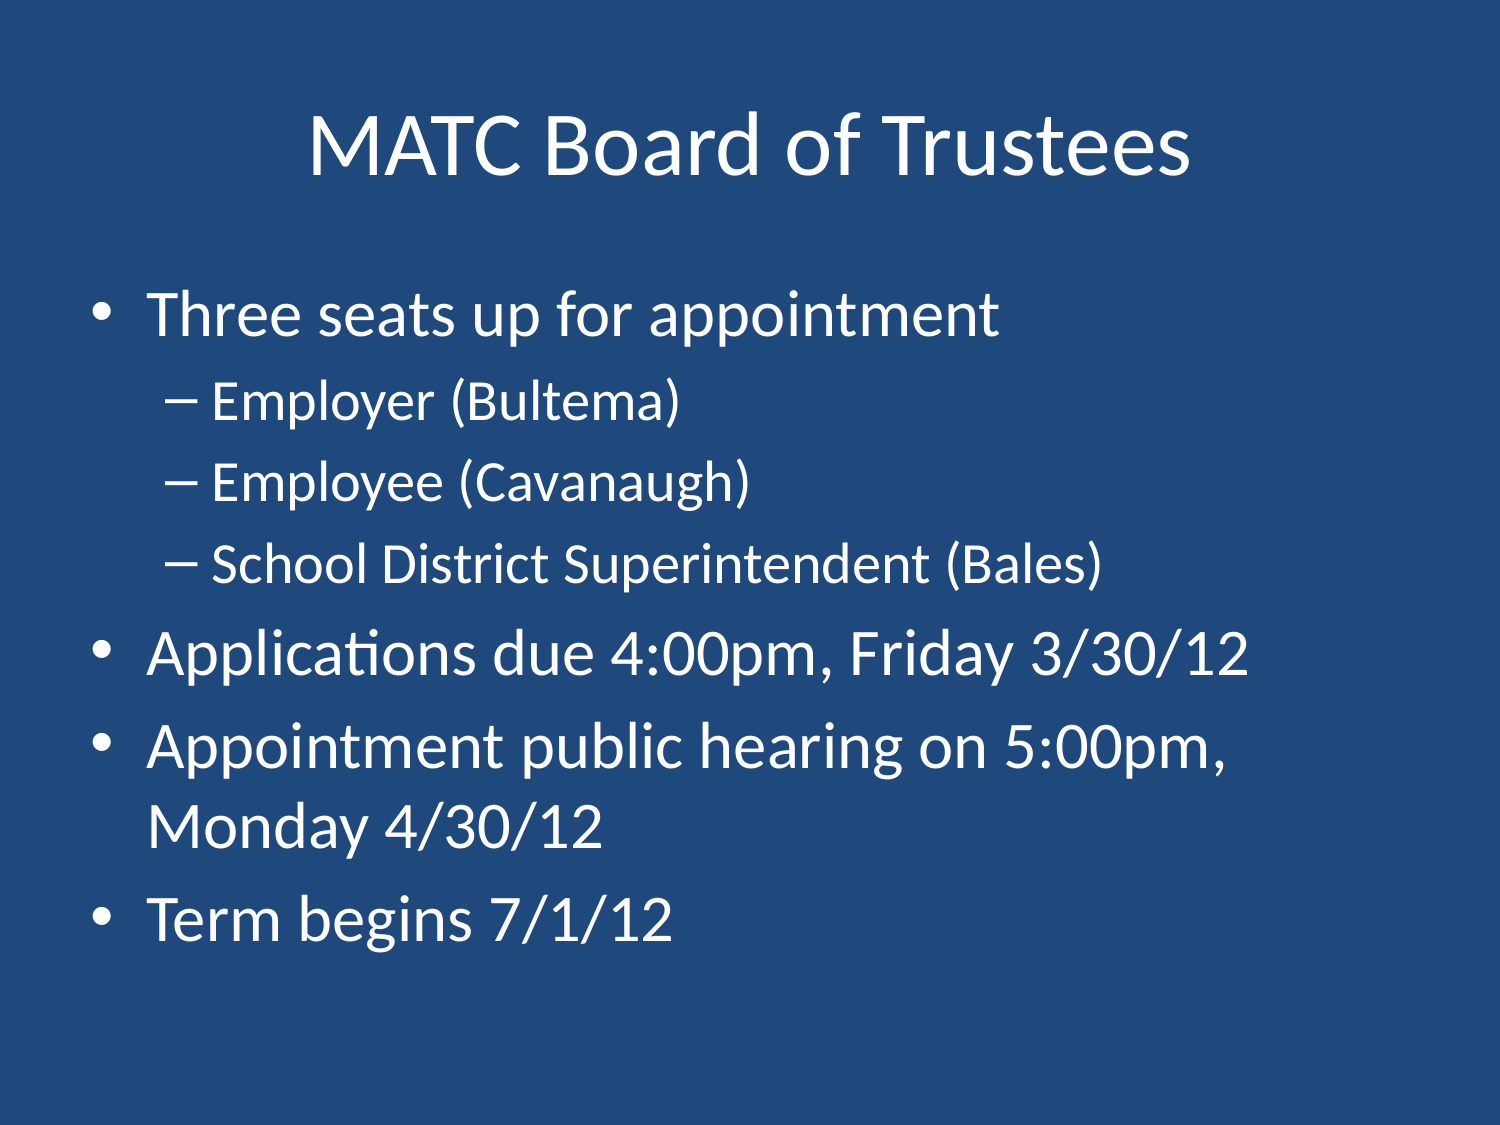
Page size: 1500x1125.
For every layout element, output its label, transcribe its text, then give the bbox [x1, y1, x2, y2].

title MATC Board of Trustees [75, 45, 1425, 233]
list Three seats up for appointment Employer (Bultema) Employee (Cavanaugh) School District Superintendent (Bales) Applications due 4:00pm, Friday 3/30/12 Appointment public hearing on 5:00pm, Monday 4/30/12 Term begins 7/1/12 [75, 262, 1425, 1005]
